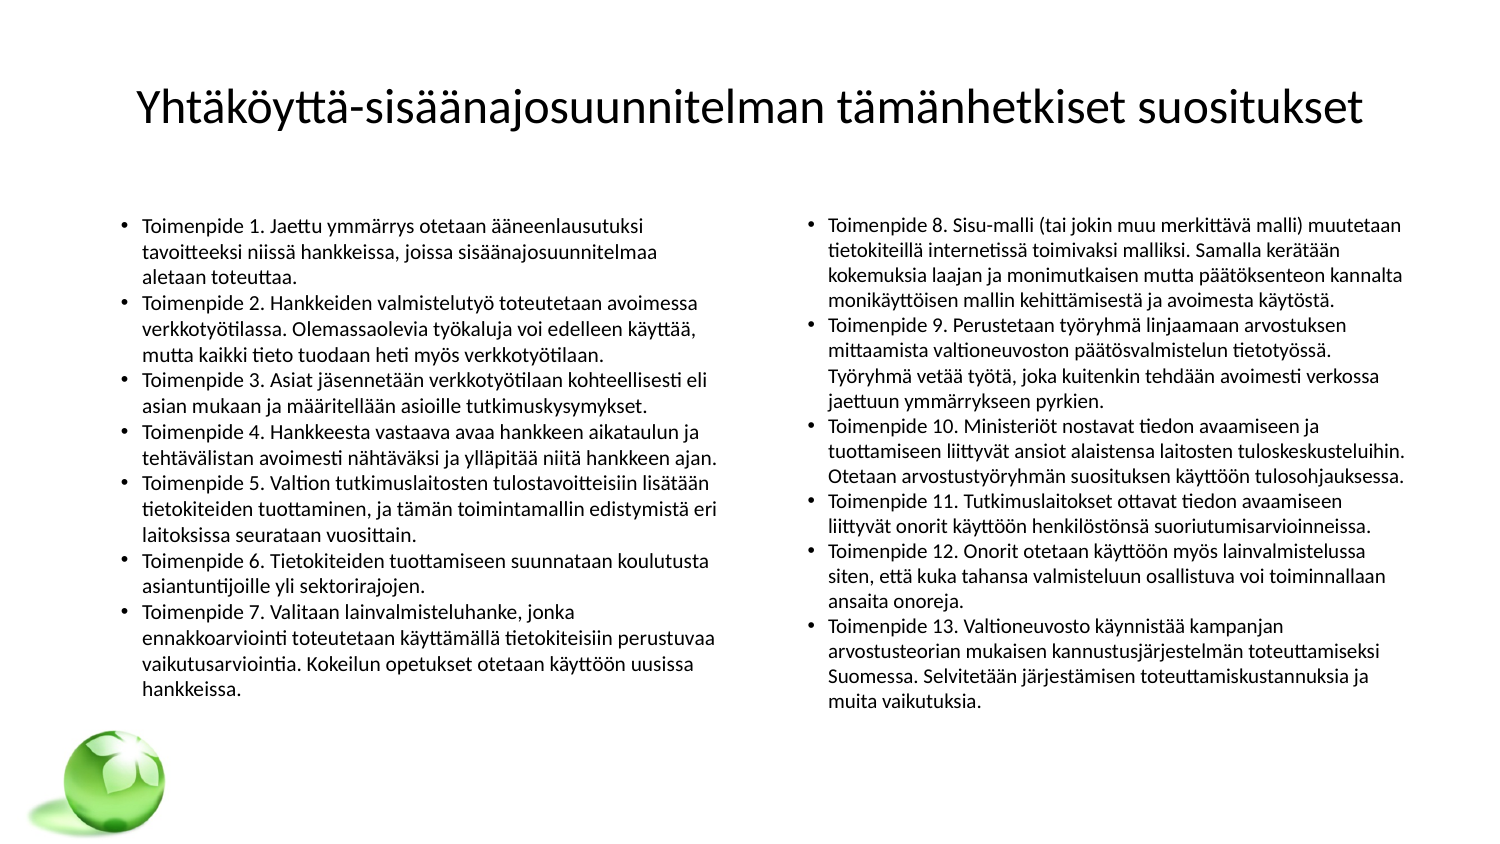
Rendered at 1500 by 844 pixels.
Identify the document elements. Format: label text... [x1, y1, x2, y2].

picture [17, 720, 178, 841]
title Yhtäköyttä-sisäänajosuunnitelman tämänhetkiset suositukset [75, 33, 1425, 175]
list Toimenpide 8. Sisu-malli (tai jokin muu merkittävä malli) muutetaan tietokiteillä internetissä toimivaksi malliksi. Samalla kerätään kokemuksia laajan ja monimutkaisen mutta päätöksenteon kannalta monikäyttöisen mallin kehittämisestä ja avoimesta käytöstä. Toimenpide 9. Perustetaan työryhmä linjaamaan arvostuksen mittaamista valtioneuvoston päätösvalmistelun tietotyössä. Työryhmä vetää työtä, joka kuitenkin tehdään avoimesti verkossa jaettuun ymmärrykseen pyrkien. Toimenpide 10. Ministeriöt nostavat tiedon avaamiseen ja tuottamiseen liittyvät ansiot alaistensa laitosten tuloskeskusteluihin. Otetaan arvostustyöryhmän suosituksen käyttöön tulosohjauksessa. Toimenpide 11. Tutkimuslaitokset ottavat tiedon avaamiseen liittyvät onorit käyttöön henkilöstönsä suoriutumisarvioinneissa. Toimenpide 12. Onorit otetaan käyttöön myös lainvalmistelussa siten, että kuka tahansa valmisteluun osallistuva voi toiminnallaan ansaita onoreja. Toimenpide 13. Valtioneuvosto käynnistää kampanjan arvostusteorian mukaisen kannustusjärjestelmän toteuttamiseksi Suomessa. Selvitetään järjestämisen toteuttamiskustannuksia ja muita vaikutuksia. [762, 196, 1425, 754]
list Toimenpide 1. Jaettu ymmärrys otetaan ääneenlausutuksi tavoitteeksi niissä hankkeissa, joissa sisäänajosuunnitelmaa aletaan toteuttaa. Toimenpide 2. Hankkeiden valmistelutyö toteutetaan avoimessa verkkotyötilassa. Olemassaolevia työkaluja voi edelleen käyttää, mutta kaikki tieto tuodaan heti myös verkkotyötilaan. Toimenpide 3. Asiat jäsennetään verkkotyötilaan kohteellisesti eli asian mukaan ja määritellään asioille tutkimuskysymykset. Toimenpide 4. Hankkeesta vastaava avaa hankkeen aikataulun ja tehtävälistan avoimesti nähtäväksi ja ylläpitää niitä hankkeen ajan. Toimenpide 5. Valtion tutkimuslaitosten tulostavoitteisiin lisätään tietokiteiden tuottaminen, ja tämän toimintamallin edistymistä eri laitoksissa seurataan vuosittain. Toimenpide 6. Tietokiteiden tuottamiseen suunnataan koulutusta asiantuntijoille yli sektorirajojen. Toimenpide 7. Valitaan lainvalmisteluhanke, jonka ennakkoarviointi toteutetaan käyttämällä tietokiteisiin perustuvaa vaikutusarviointia. Kokeilun opetukset otetaan käyttöön uusissa hankkeissa. [75, 196, 738, 754]
